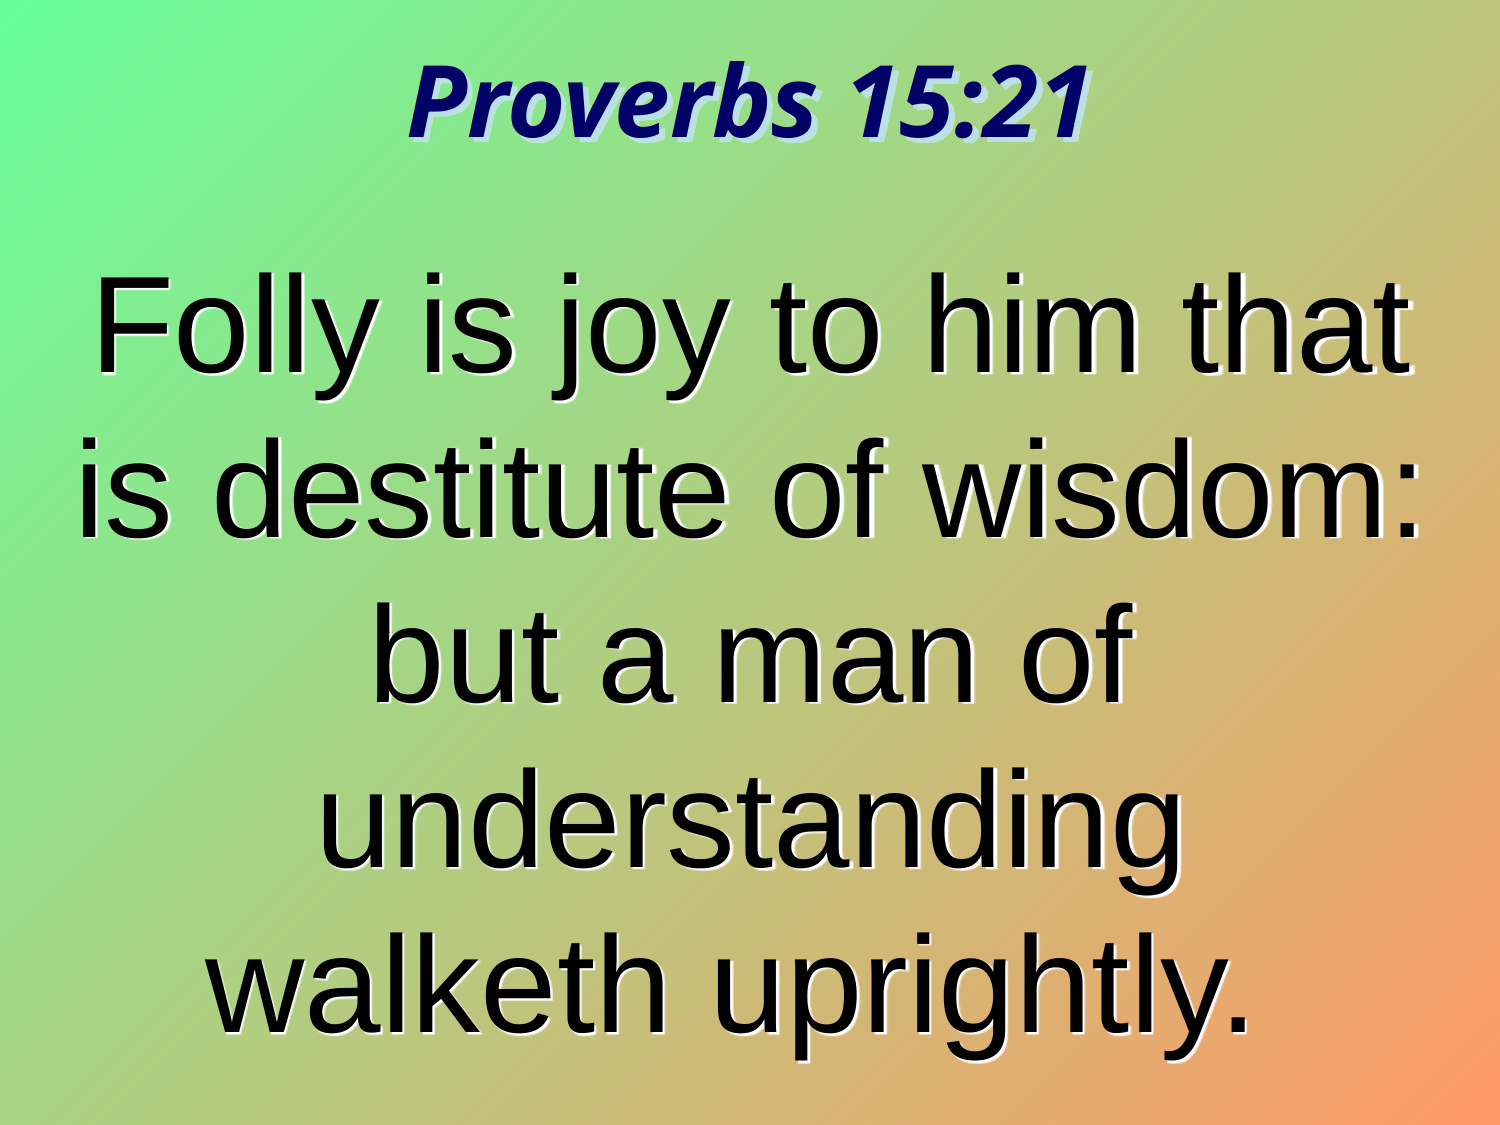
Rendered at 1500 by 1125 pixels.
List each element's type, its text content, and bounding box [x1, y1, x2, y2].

text_box Proverbs 15:21 [0, 29, 1500, 165]
text_box Folly is joy to him that is destitute of wisdom: but a man of understanding walketh uprightly. [53, 227, 1449, 1068]
